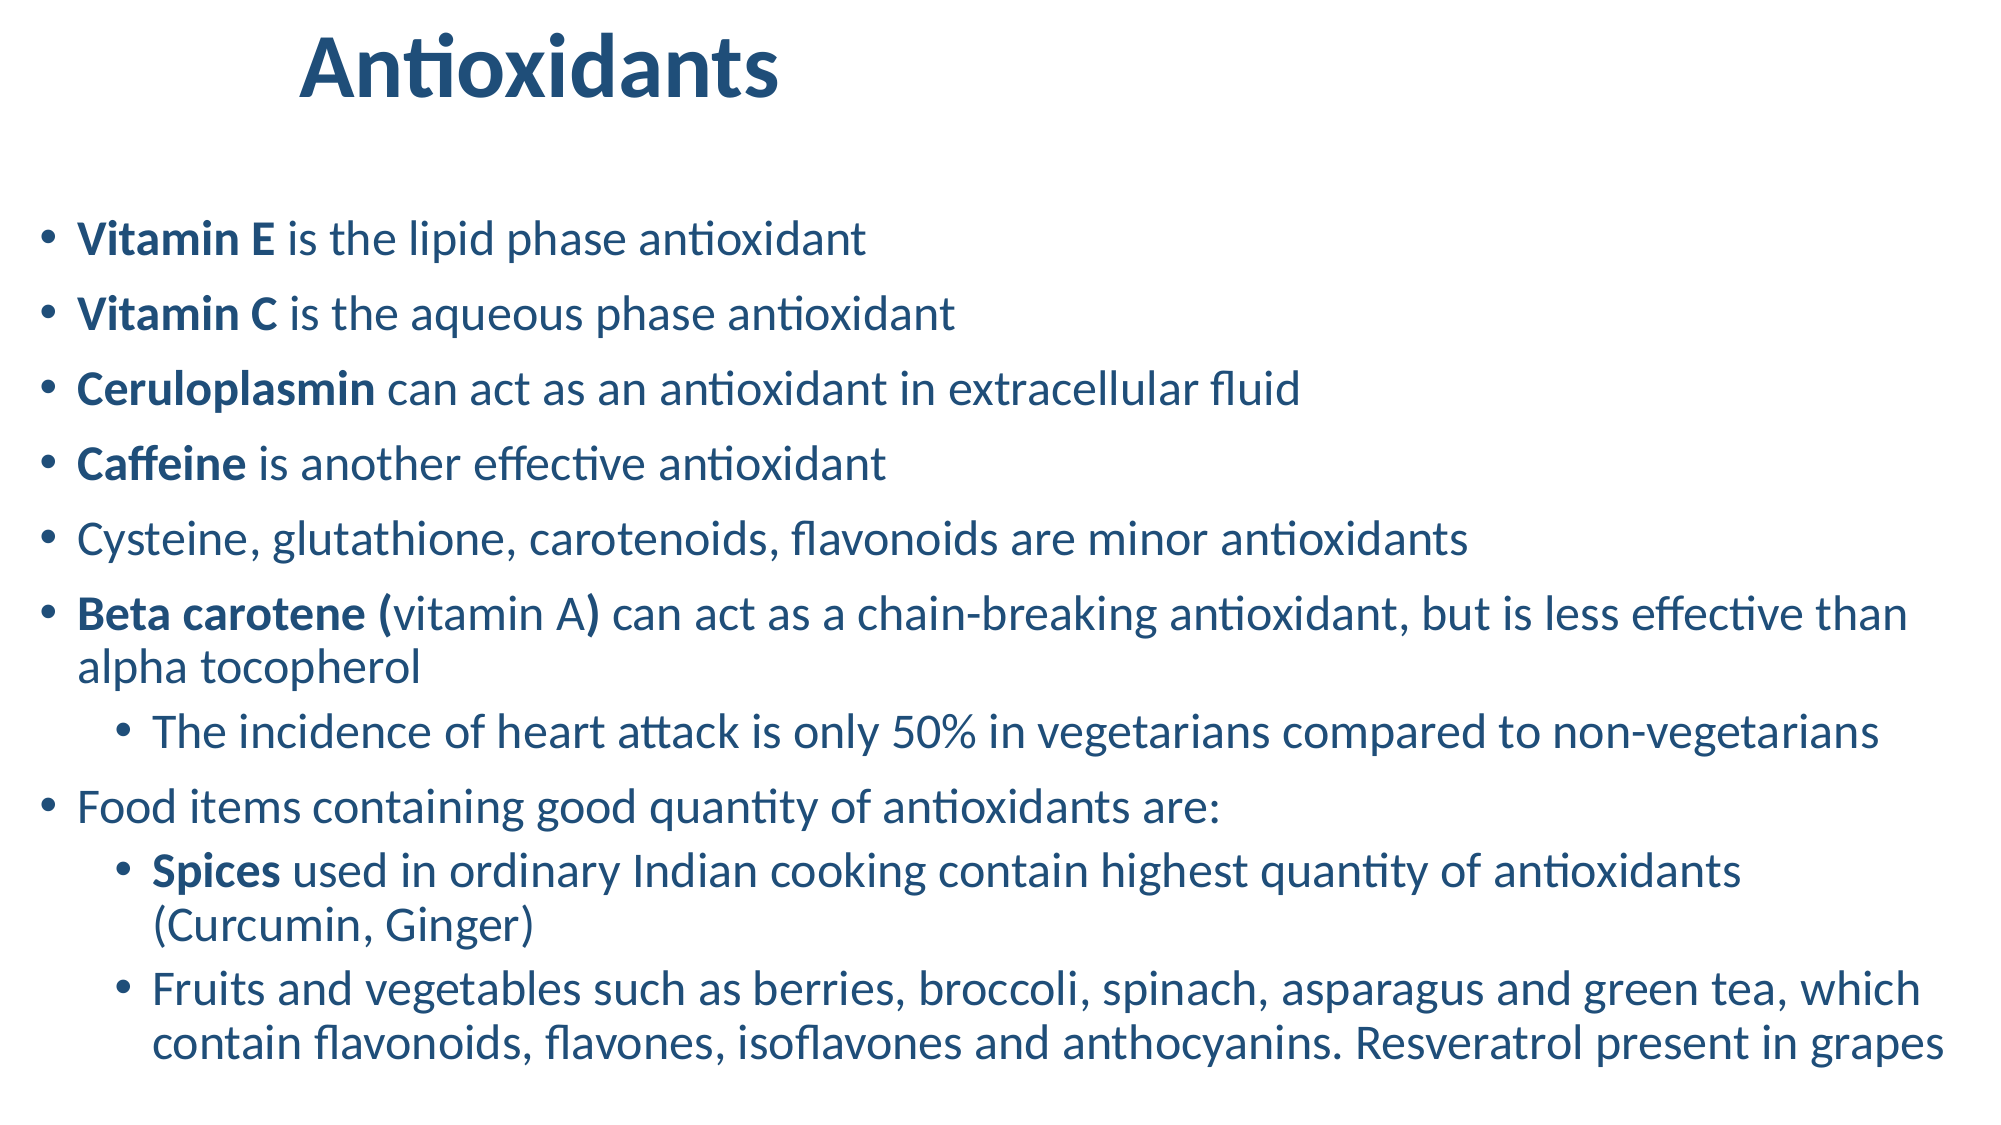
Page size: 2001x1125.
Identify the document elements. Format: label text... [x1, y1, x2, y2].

list Vitamin E is the lipid phase antioxidant Vitamin C is the aqueous phase antioxidant Ceruloplasmin can act as an antioxidant in extracellular fluid Caffeine is another effective antioxidant Cysteine, glutathione, carotenoids, flavonoids are minor antioxidants Beta carotene (vitamin A) can act as a chain-breaking antioxidant, but is less effective than alpha tocopherol The incidence of heart attack is only 50% in vegetarians compared to non-vegetarians Food items containing good quantity of antioxidants are: Spices used in ordinary Indian cooking contain highest quantity of antioxidants (Curcumin, Ginger) Fruits and vegetables such as berries, broccoli, spinach, asparagus and green tea, which contain flavonoids, flavones, isoflavones and anthocyanins. Resveratrol present in grapes [24, 205, 1990, 1125]
title Antioxidants [0, 5, 1080, 131]
